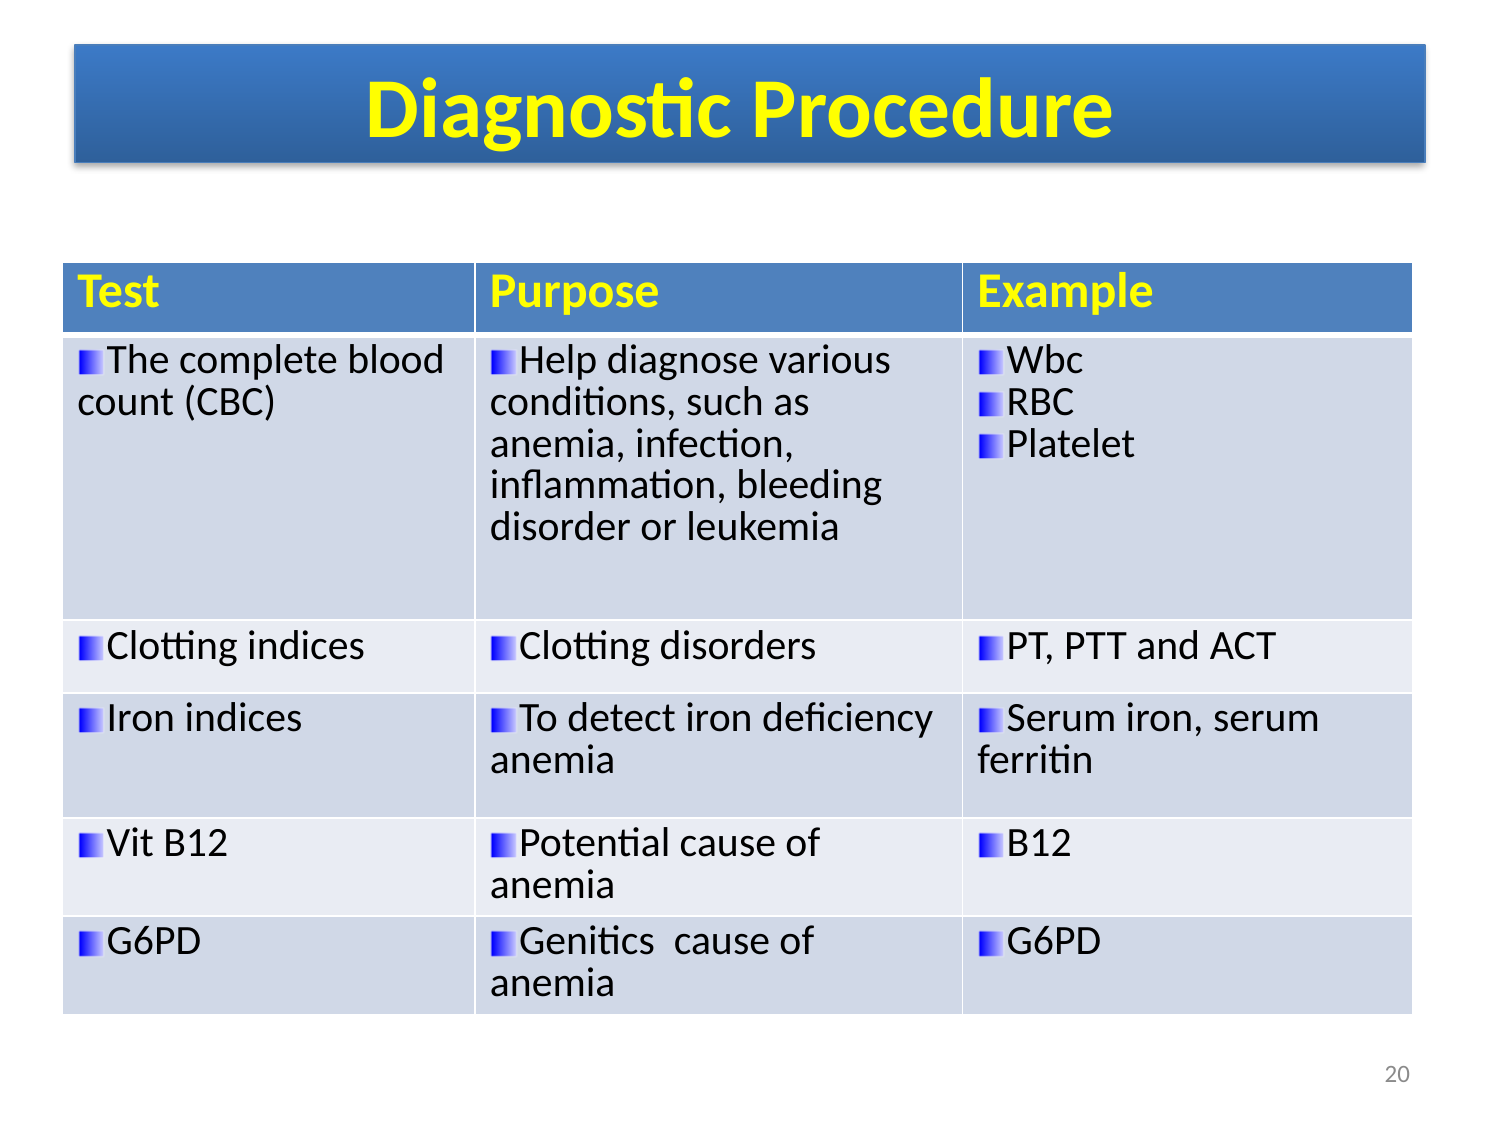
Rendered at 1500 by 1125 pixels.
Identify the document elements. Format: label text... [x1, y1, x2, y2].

table_cell Serum iron, serum ferritin [963, 694, 1412, 817]
table_cell Clotting indices [63, 621, 474, 692]
picture [77, 831, 107, 861]
picture [489, 706, 520, 736]
picture [977, 390, 1007, 420]
table_cell Help diagnose various conditions, such as anemia, infection, inflammation, bleeding disorder or leukemia [476, 338, 962, 619]
picture [489, 831, 520, 861]
table_header Purpose [476, 263, 962, 332]
table_cell The complete blood count (CBC) [63, 338, 474, 619]
picture [77, 929, 107, 960]
picture [489, 929, 520, 960]
table_cell G6PD [63, 917, 474, 1014]
table_cell PT, PTT and ACT [963, 621, 1412, 692]
title Diagnostic Procedure [74, 44, 1426, 163]
picture [77, 634, 107, 664]
table_header Example [963, 263, 1412, 332]
picture [977, 348, 1007, 378]
table_cell Clotting disorders [476, 621, 962, 692]
table_cell Vit B12 [63, 819, 474, 915]
picture [977, 831, 1007, 861]
table_cell Wbc RBC Platelet [963, 338, 1412, 619]
picture [977, 706, 1007, 736]
picture [77, 348, 107, 378]
picture [489, 348, 520, 378]
table_cell To detect iron deficiency anemia [476, 694, 962, 817]
table_cell B12 [963, 819, 1412, 915]
picture [977, 432, 1007, 462]
picture [489, 634, 520, 664]
picture [977, 634, 1007, 664]
table_cell G6PD [963, 917, 1412, 1014]
table_cell Potential cause of anemia [476, 819, 962, 915]
picture [77, 706, 107, 736]
table_header Test [63, 263, 474, 332]
picture [977, 929, 1007, 960]
table_cell Iron indices [63, 694, 474, 817]
slide_number 20 [1074, 1042, 1425, 1103]
table_cell Genitics cause of anemia [476, 917, 962, 1014]
